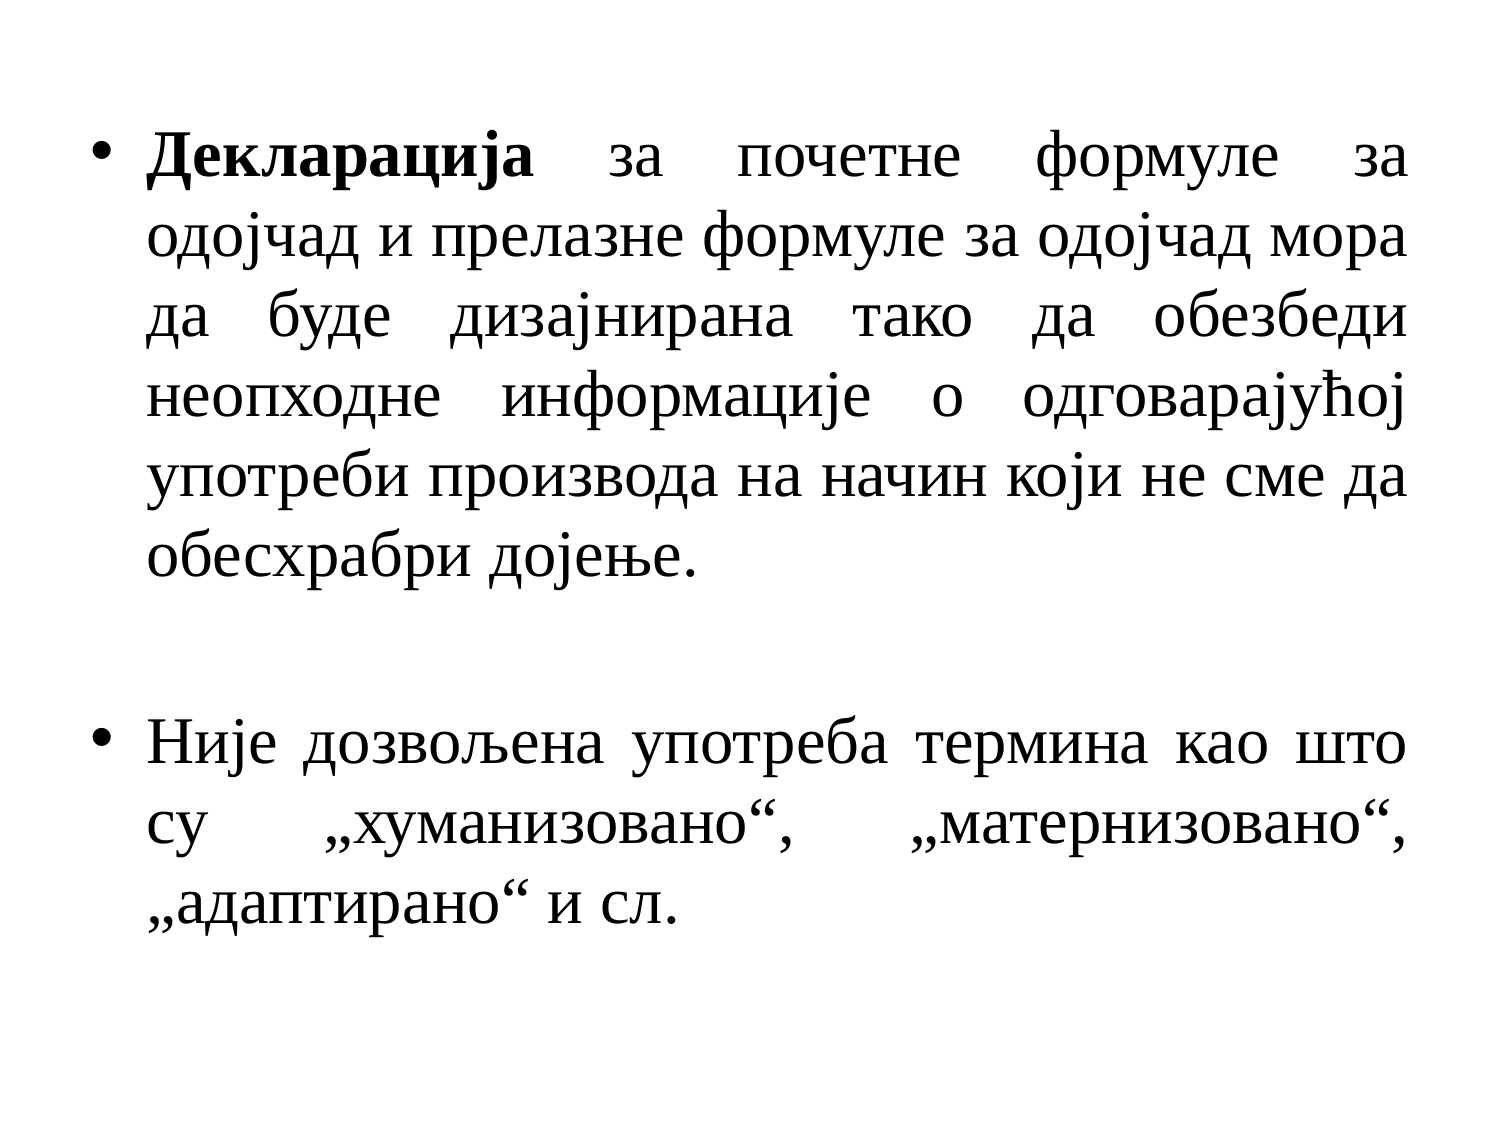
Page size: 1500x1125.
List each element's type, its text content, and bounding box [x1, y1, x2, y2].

list Декларација за почетне формуле за одојчад и прелазне формуле за одојчад мора да буде дизајнирана тако да обезбеди неопходне информације о одговарајућој употреби производа на начин који не сме да обесхрабри дојење. Није дозвољена употреба термина као што су „хуманизовано“, „матернизовано“, „адаптирано“ и сл. [75, 101, 1425, 1005]
